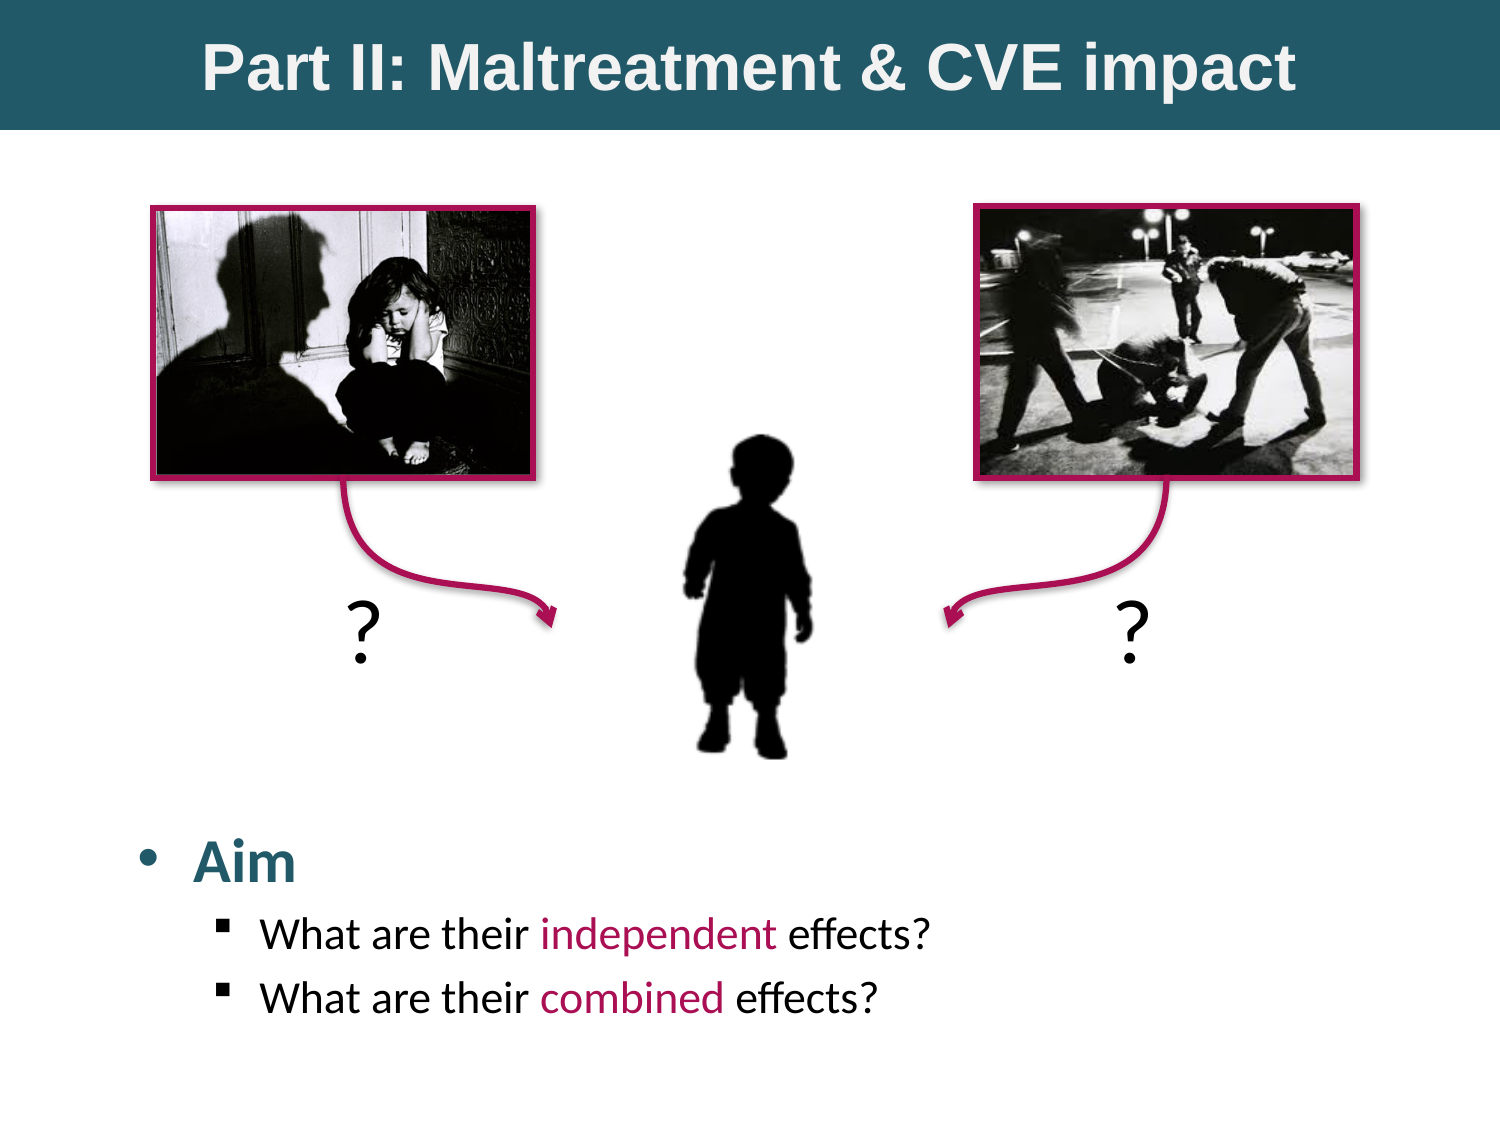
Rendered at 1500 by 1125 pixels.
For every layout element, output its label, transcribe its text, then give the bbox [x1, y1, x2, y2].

picture [979, 208, 1354, 475]
text_box ? [327, 564, 398, 690]
text_box ? [1096, 564, 1167, 690]
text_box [980, 441, 1135, 661]
text_box Part II: Maltreatment & CVE impact [0, 0, 1500, 130]
picture [155, 210, 531, 475]
list [47, 185, 1408, 1030]
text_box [370, 446, 525, 656]
picture [668, 426, 825, 769]
text_box Aim What are their independent effects? What are their combined effects? [122, 812, 1483, 1041]
